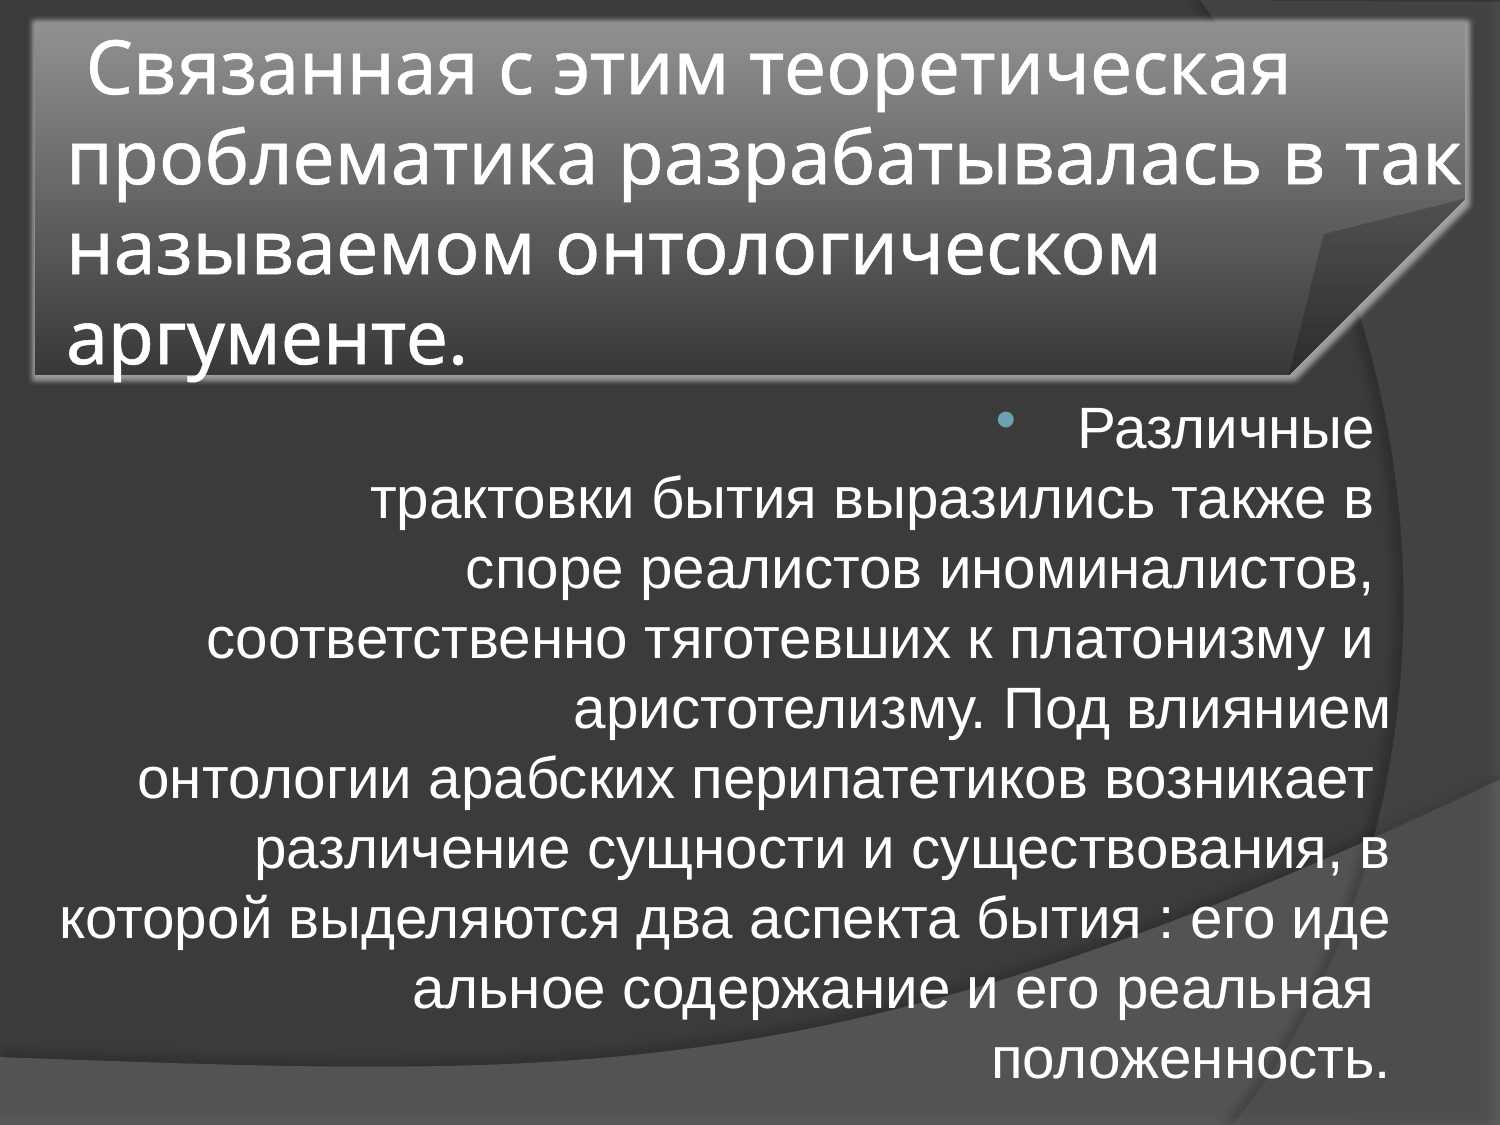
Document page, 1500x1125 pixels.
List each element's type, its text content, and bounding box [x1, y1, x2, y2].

text_box [35, 23, 1465, 376]
title Связанная с этим теоретическая проблематика разрабатывалась в так называемом онтологическом аргументе. [58, 105, 1484, 293]
list Различные трактовки бытия выразились также в споре реалистов иноминалистов, соответственно тяготевших к платонизму и аристотелизму. Под влиянием онтологии арабских перипатетиков возникает различение сущности и существования, в которой выделяются два аспекта бытия : его идеальное содержание и его реальная положенность. [0, 382, 1407, 1125]
